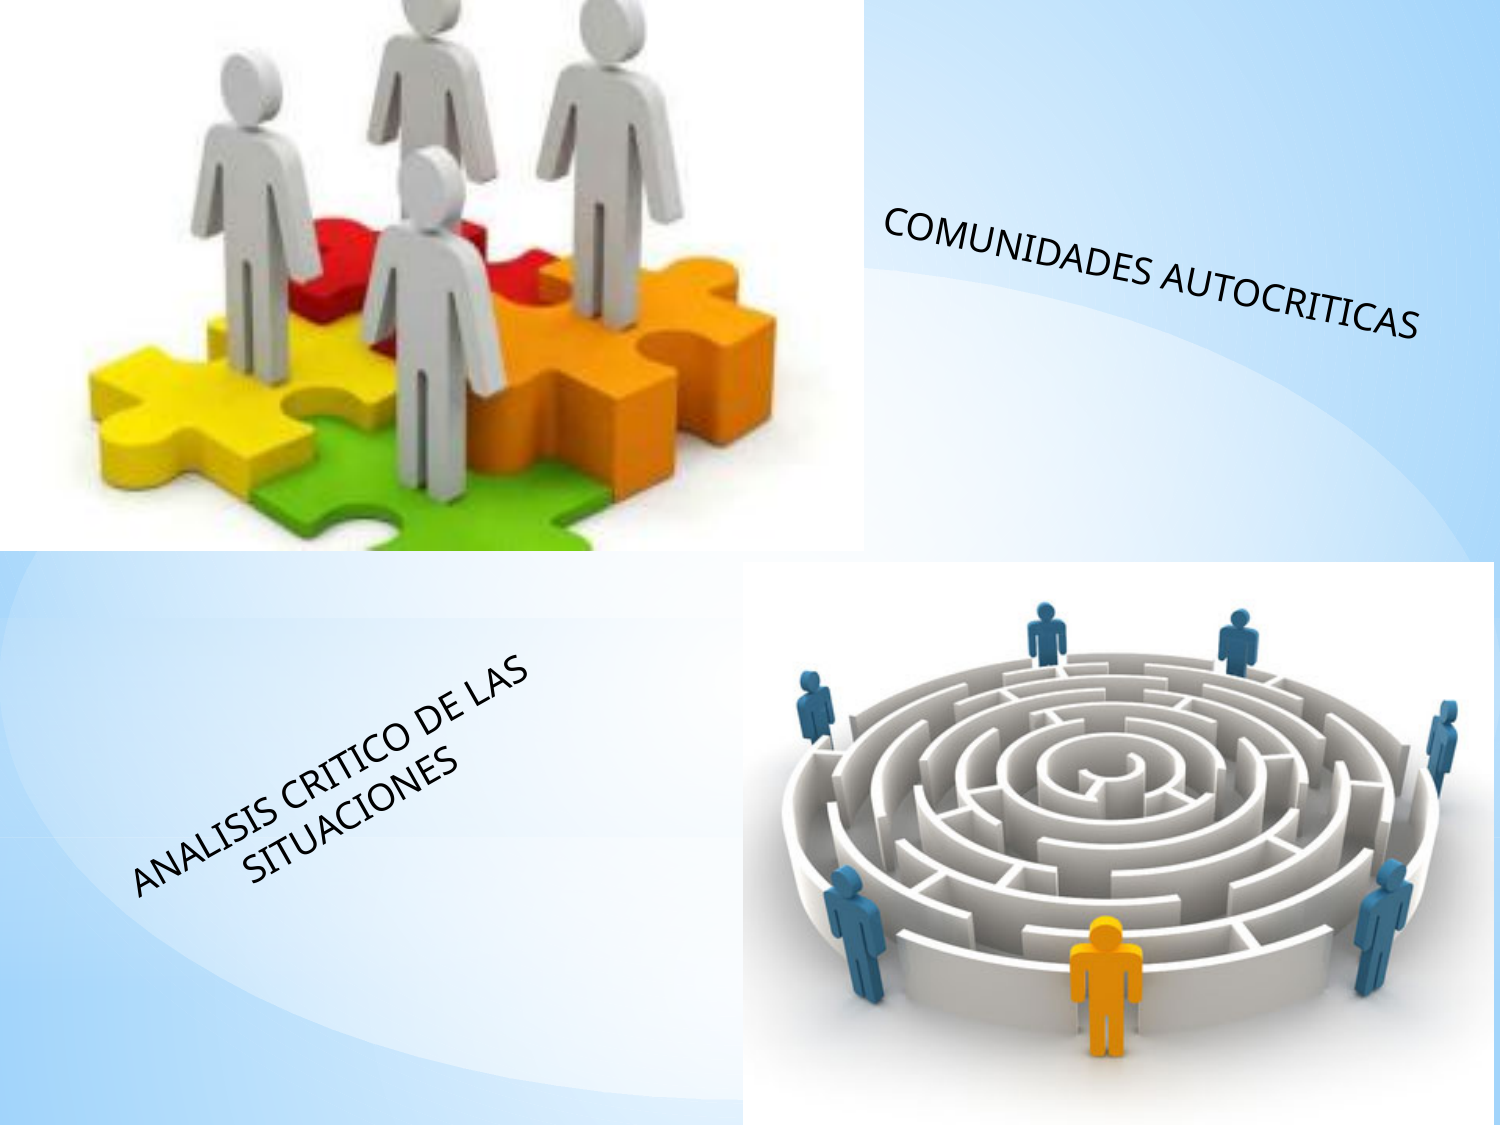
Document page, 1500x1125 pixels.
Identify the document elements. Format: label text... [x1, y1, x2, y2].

text_box ANALISIS CRITICO DE LAS SITUACIONES [28, 560, 650, 1039]
picture [743, 562, 1494, 1125]
text_box COMUNIDADES AUTOCRITICAS [870, 100, 1461, 444]
picture [0, 0, 865, 551]
